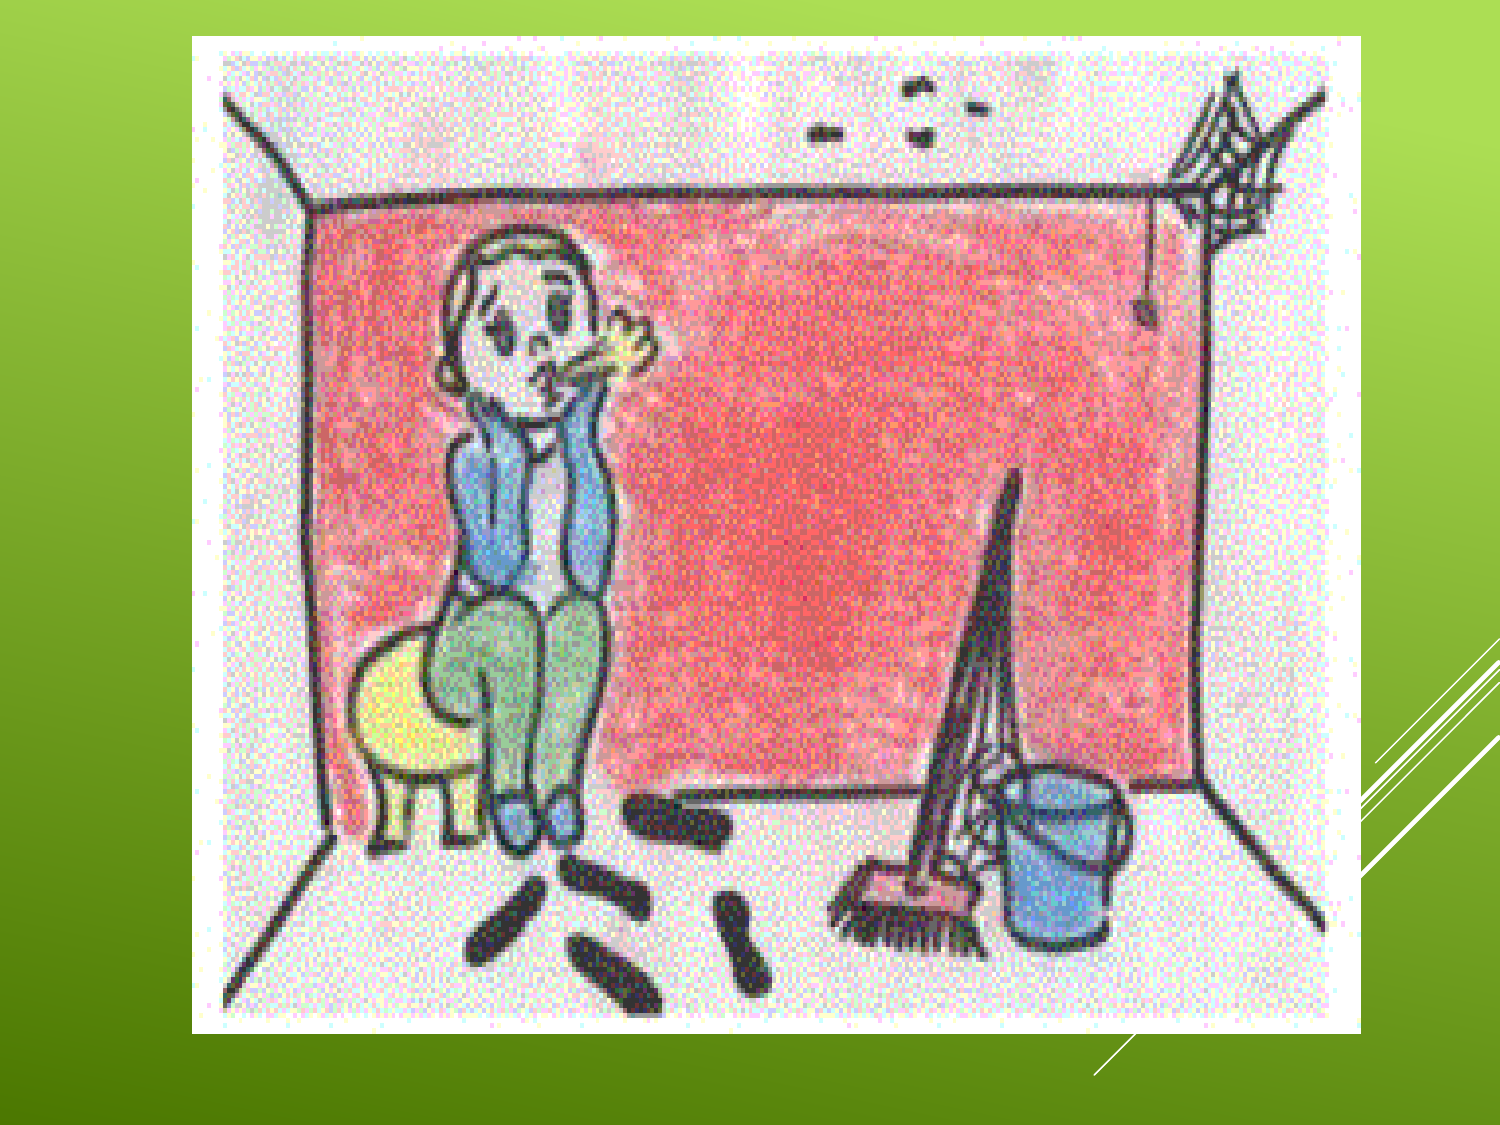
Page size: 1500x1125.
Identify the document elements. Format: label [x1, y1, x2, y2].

picture [192, 36, 1361, 1035]
